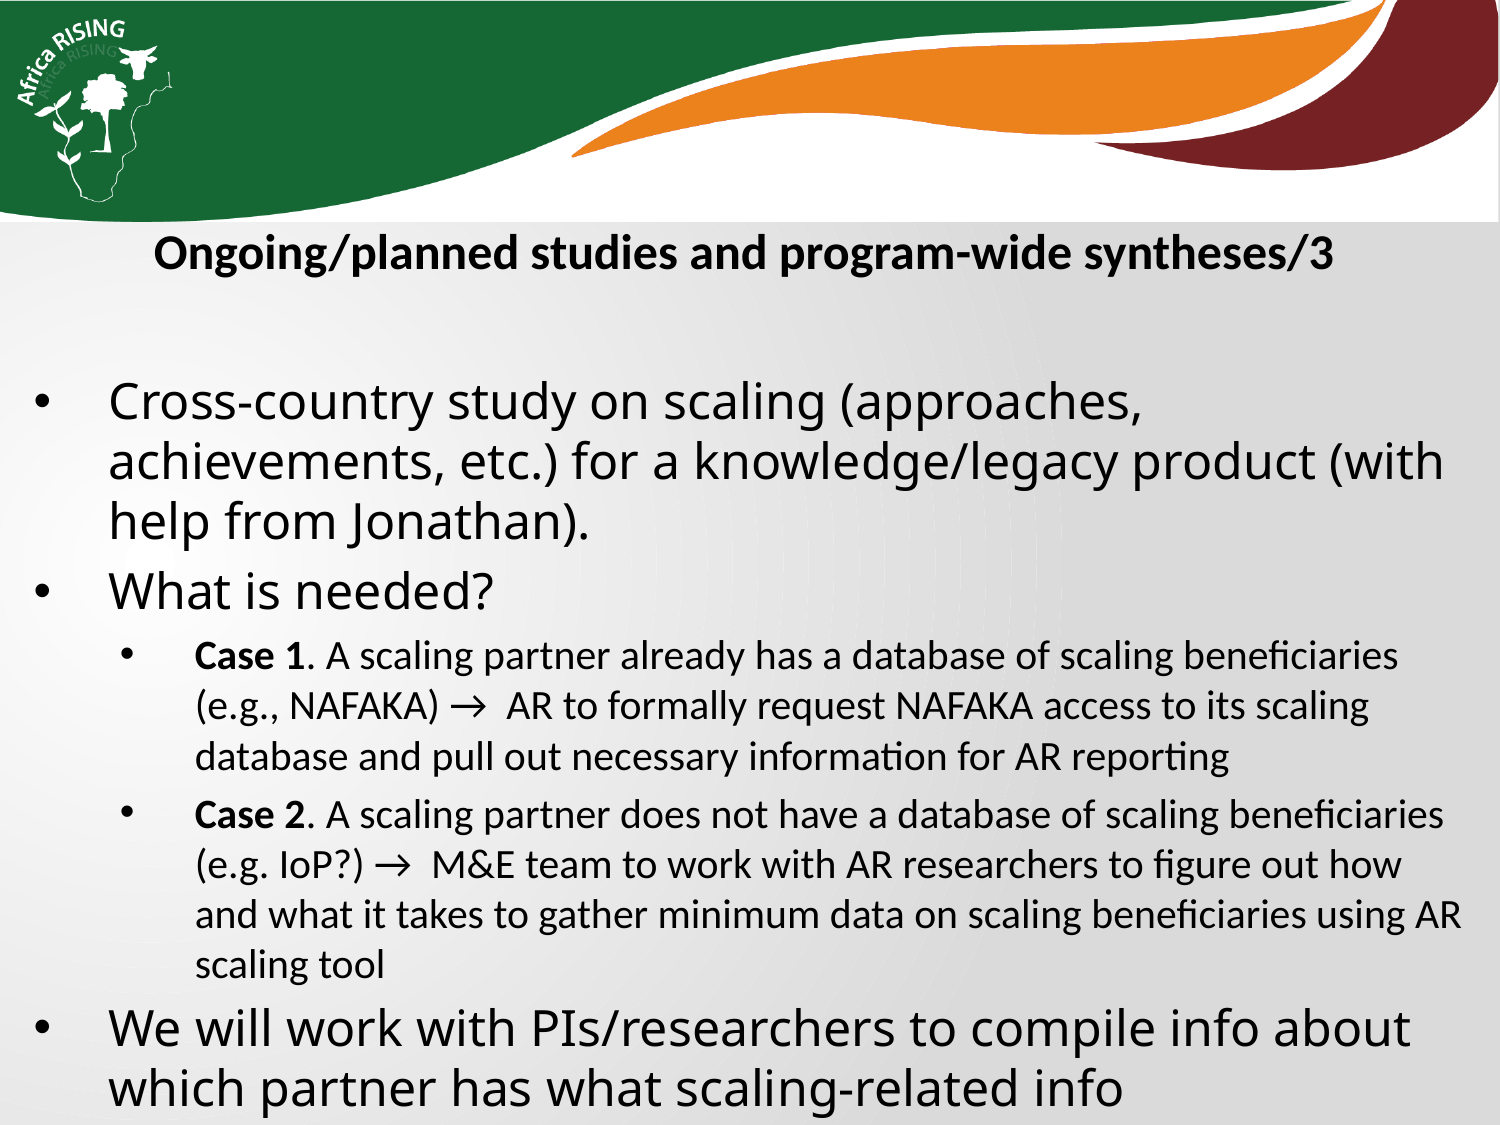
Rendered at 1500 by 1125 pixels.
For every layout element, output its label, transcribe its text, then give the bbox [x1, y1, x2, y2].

text_box Ongoing/planned studies and program-wide syntheses/3 [0, 212, 1500, 325]
picture [0, 0, 1499, 212]
list Cross-country study on scaling (approaches, achievements, etc.) for a knowledge/legacy product (with help from Jonathan). What is needed? Case 1. A scaling partner already has a database of scaling beneficiaries (e.g., NAFAKA) → AR to formally request NAFAKA access to its scaling database and pull out necessary information for AR reporting Case 2. A scaling partner does not have a database of scaling beneficiaries (e.g. IoP?) → M&E team to work with AR researchers to figure out how and what it takes to gather minimum data on scaling beneficiaries using AR scaling tool We will work with PIs/researchers to compile info about which partner has what scaling-related info [0, 362, 1488, 1113]
